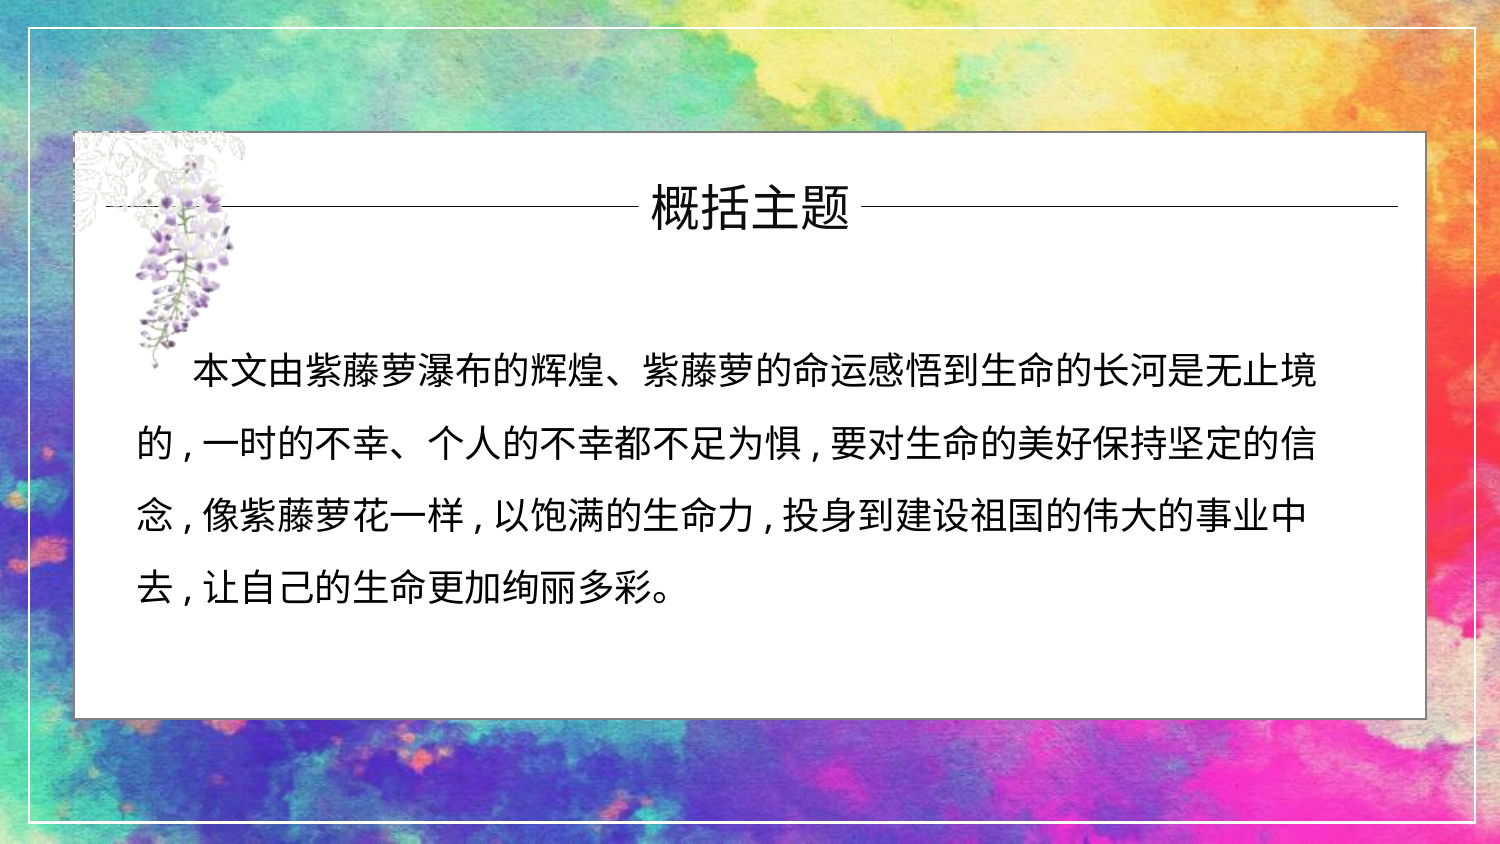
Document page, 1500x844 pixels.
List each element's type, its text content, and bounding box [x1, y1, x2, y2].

text_box 概括主题 [638, 171, 862, 206]
text_box [28, 27, 1476, 824]
picture [0, 0, 1500, 844]
text_box 概括主题 [638, 207, 862, 243]
text_box 本文由紫藤萝瀑布的辉煌、紫藤萝的命运感悟到生命的长河是无止境的,一时的不幸、个人的不幸都不足为惧,要对生命的美好保持坚定的信念,像紫藤萝花一样,以饱满的生命力,投身到建设祖国的伟大的事业中去,让自己的生命更加绚丽多彩。 [125, 315, 1375, 615]
